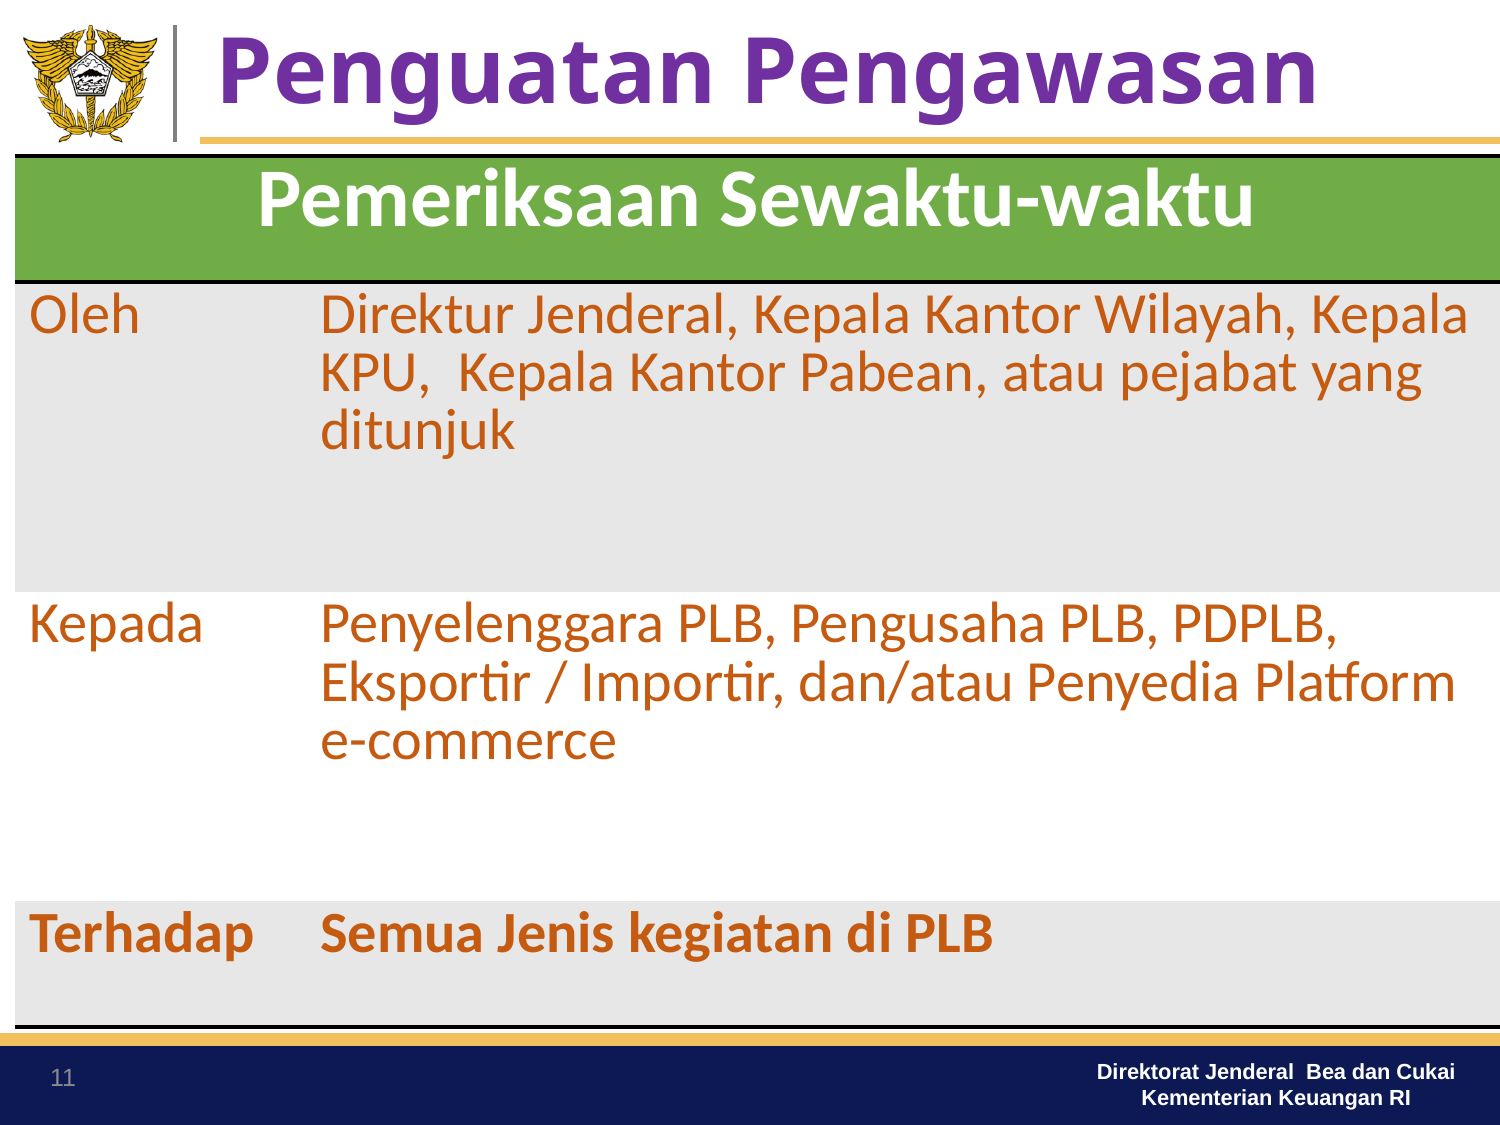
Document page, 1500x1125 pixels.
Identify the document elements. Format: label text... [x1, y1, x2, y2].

table_cell Direktur Jenderal, Kepala Kantor Wilayah, Kepala KPU, Kepala Kantor Pabean, atau pejabat yang ditunjuk [305, 284, 1500, 592]
table_cell Kepada [15, 592, 305, 901]
title Penguatan Pengawasan [200, 14, 1397, 134]
table_cell Oleh [15, 284, 305, 592]
table_cell Penyelenggara PLB, Pengusaha PLB, PDPLB, Eksportir / Importir, dan/atau Penyedia Platform e-commerce [305, 592, 1500, 901]
table_cell Semua Jenis kegiatan di PLB [305, 901, 1500, 1025]
table_cell Terhadap [15, 901, 305, 1025]
picture [19, 19, 163, 150]
picture [200, 137, 1500, 144]
picture [0, 1033, 1500, 1125]
table_header Pemeriksaan Sewaktu-waktu [15, 158, 1500, 280]
